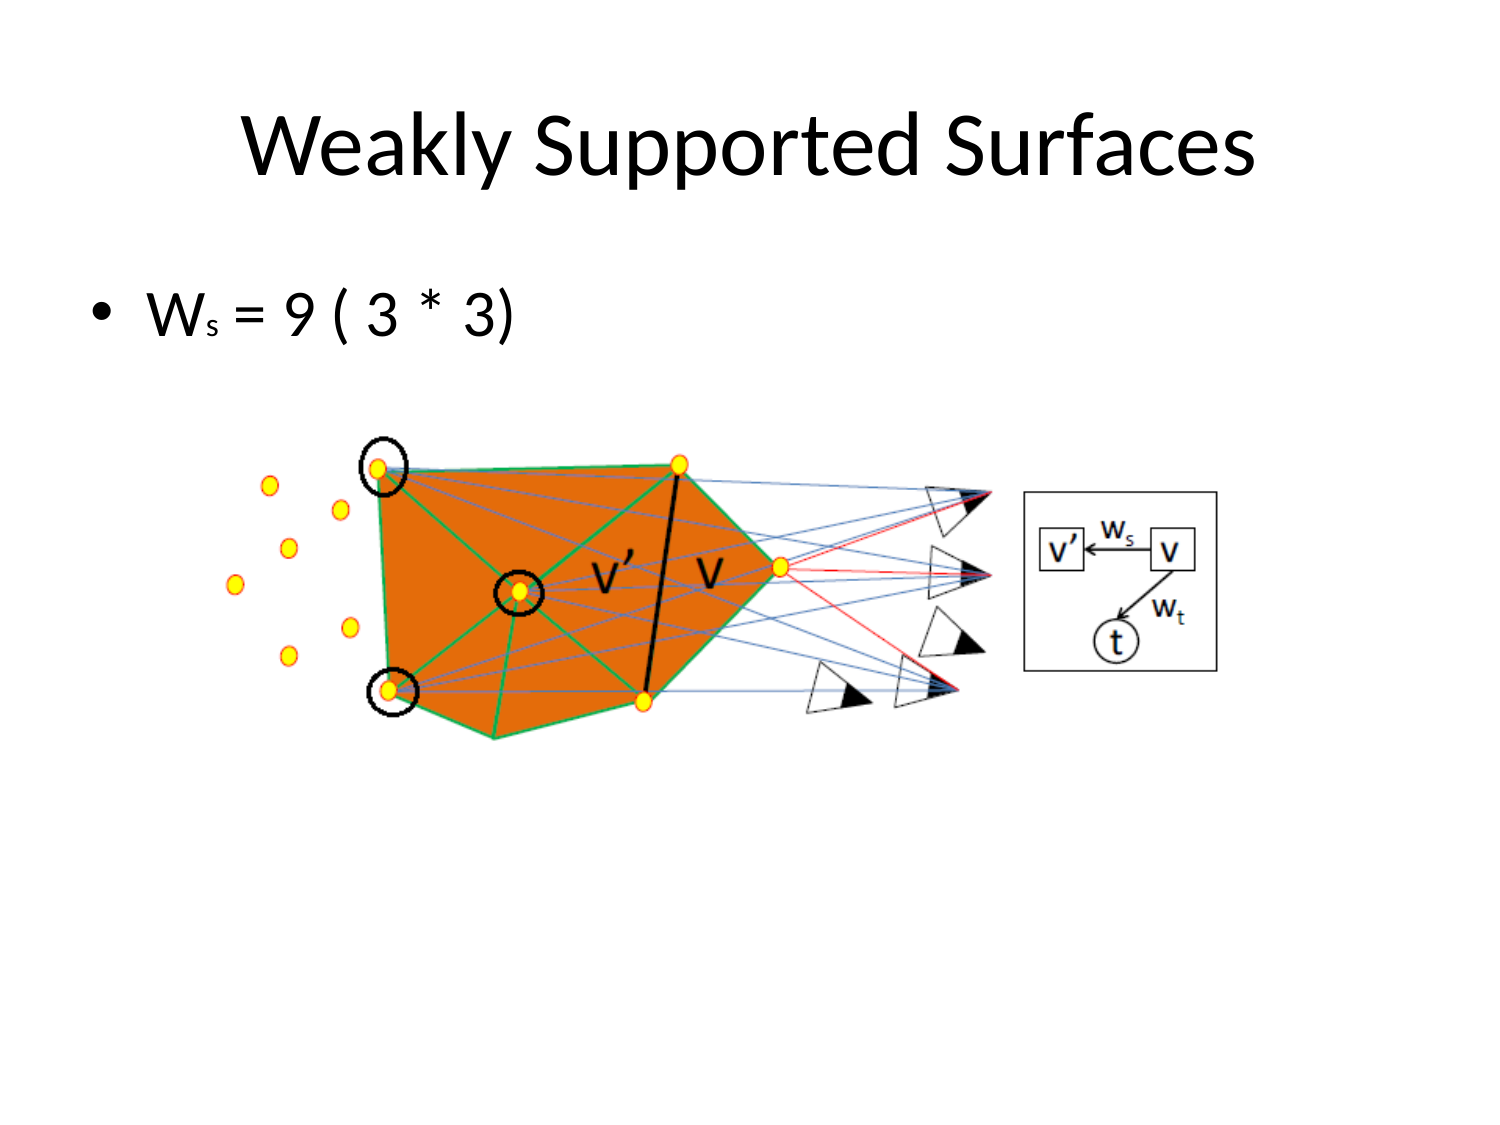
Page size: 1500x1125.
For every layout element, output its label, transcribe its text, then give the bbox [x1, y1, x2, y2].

picture [154, 399, 1346, 752]
title Weakly Supported Surfaces [75, 45, 1425, 233]
list Ws = 9 ( 3 * 3) [75, 262, 1425, 1005]
